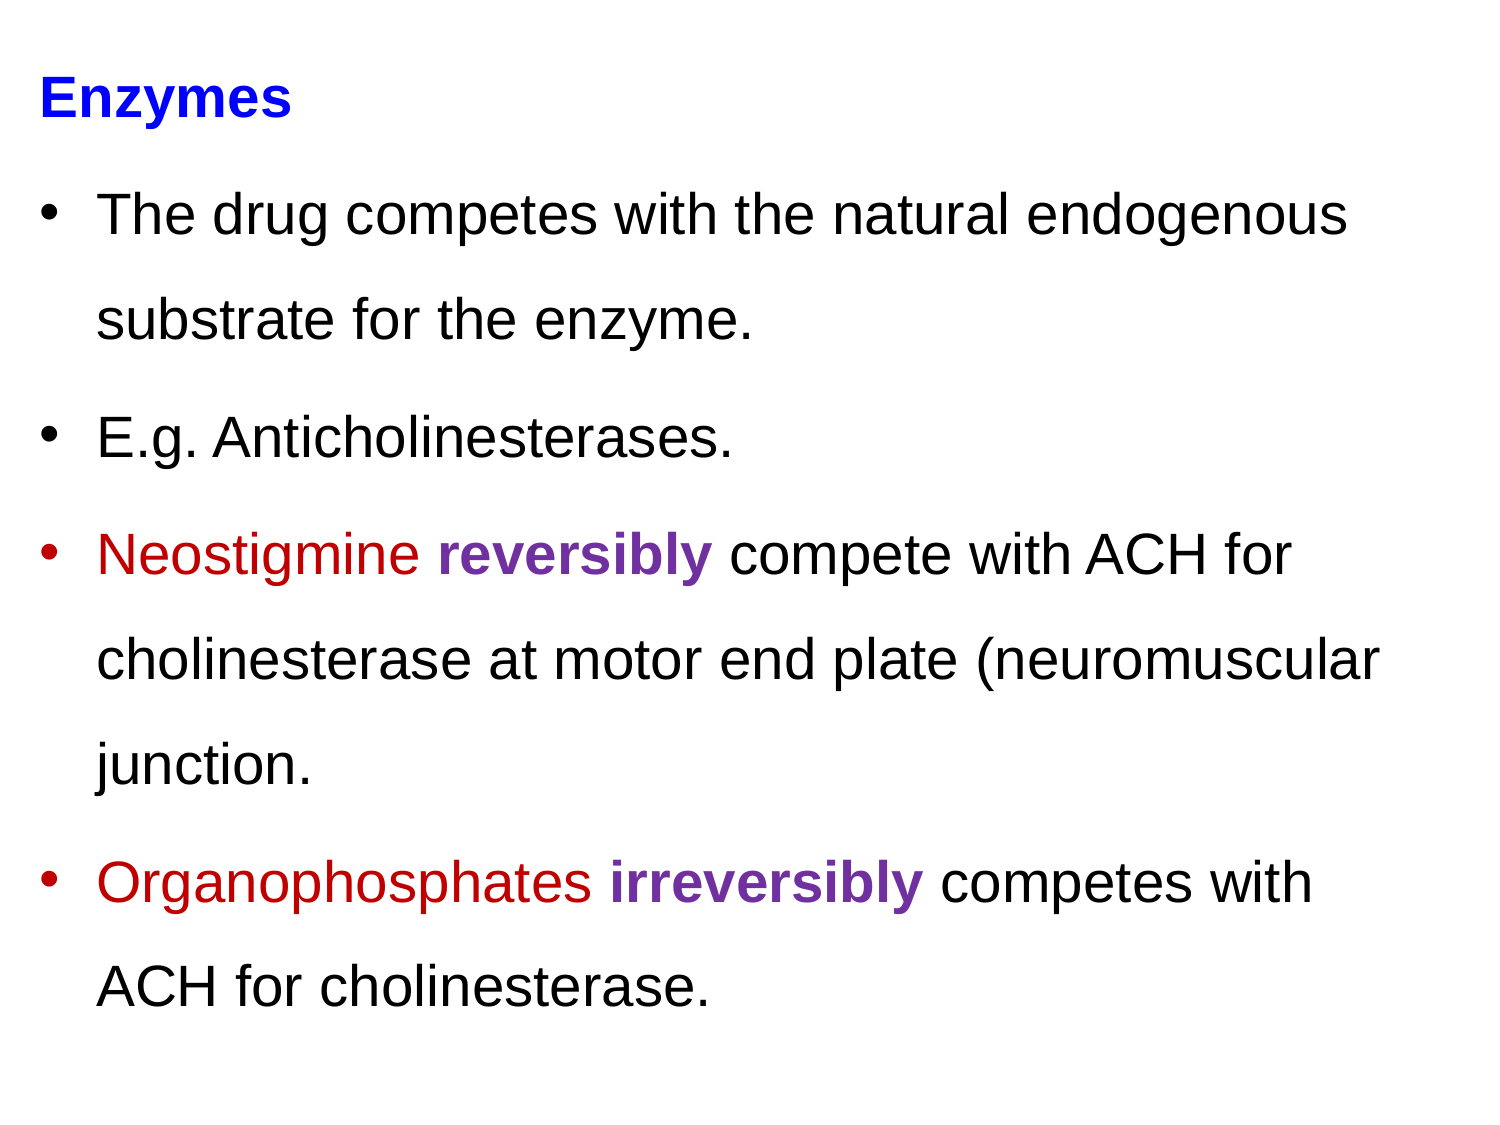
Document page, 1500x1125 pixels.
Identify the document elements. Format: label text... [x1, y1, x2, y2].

list Enzymes The drug competes with the natural endogenous substrate for the enzyme. E.g. Anticholinesterases. Neostigmine reversibly compete with ACH for cholinesterase at motor end plate (neuromuscular junction. Organophosphates irreversibly competes with ACH for cholinesterase. [24, 37, 1447, 1038]
